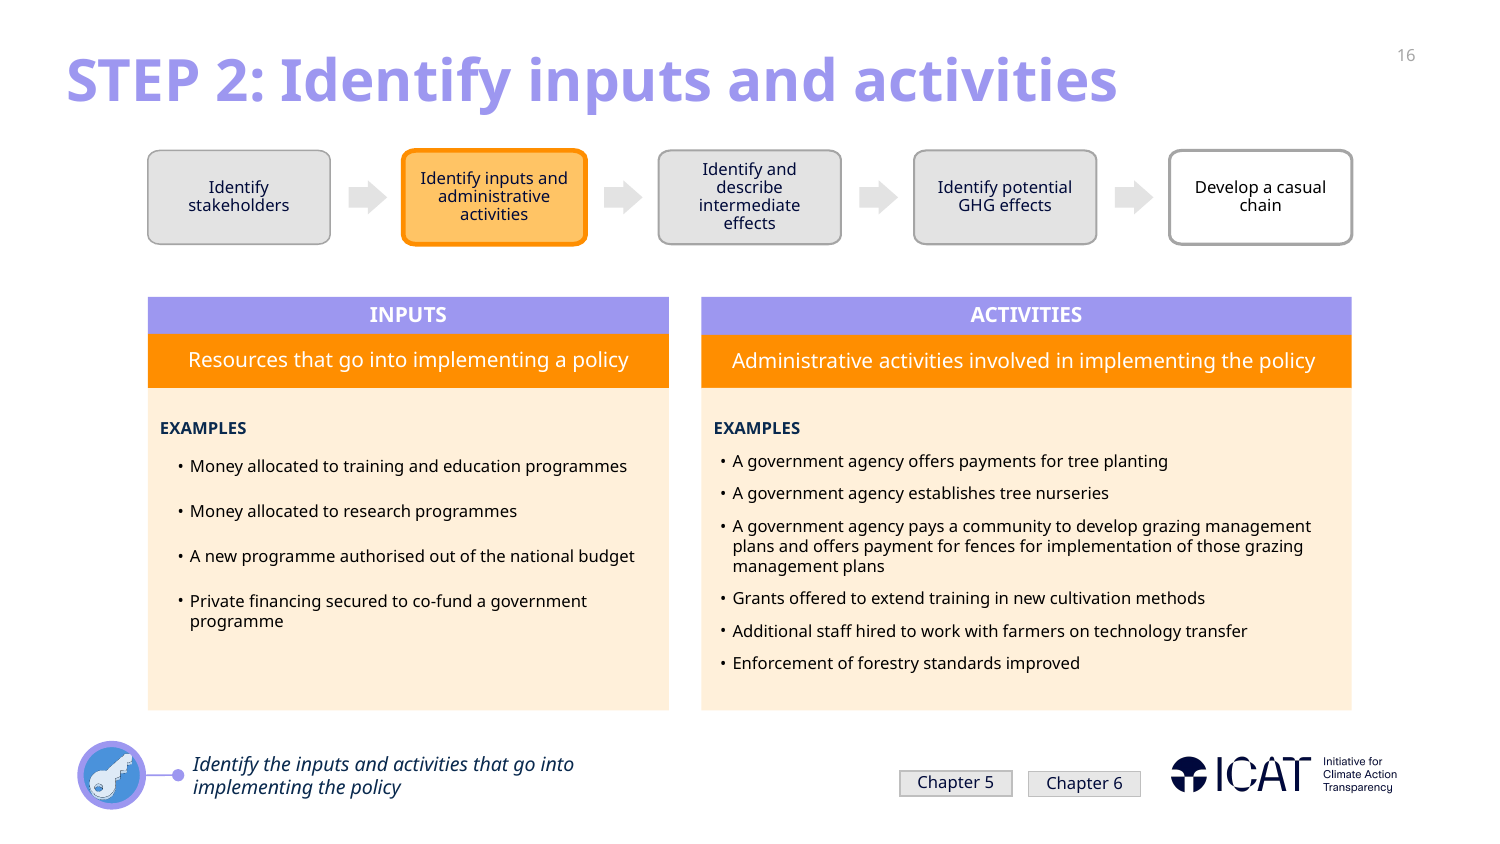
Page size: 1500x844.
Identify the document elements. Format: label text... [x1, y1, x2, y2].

text_box Identify and describe intermediate effects [658, 150, 841, 245]
text_box Resources that go into implementing a policy [147, 333, 669, 388]
text_box [1009, 771, 1015, 797]
text_box Administrative activities involved in implementing the policy [701, 334, 1352, 387]
picture [1171, 724, 1430, 824]
text_box EXAMPLES A government agency offers payments for tree planting A government agency establishes tree nurseries A government agency pays a community to develop grazing management plans and offers payment for fences for implementation of those grazing management plans Grants offered to extend training in new cultivation methods Additional staff hired to work with farmers on technology transfer Enforcement of forestry standards improved [701, 387, 1352, 711]
text_box Identify inputs and administrative activities [403, 150, 586, 245]
text_box [348, 180, 388, 215]
text_box Identify potential GHG effects [914, 150, 1097, 245]
text_box [896, 771, 1009, 797]
picture [80, 743, 144, 807]
list Chapter 5 [900, 770, 1012, 796]
text_box Identify the inputs and activities that go into implementing the policy [178, 744, 686, 807]
text_box INPUTS [147, 296, 669, 333]
text_box [859, 180, 899, 215]
text_box [1114, 180, 1154, 215]
text_box [1028, 770, 1141, 796]
text_box Identify stakeholders [147, 150, 331, 245]
text_box [604, 180, 643, 215]
table_cell [172, 772, 182, 782]
text_box EXAMPLES Money allocated to training and education programmes Money allocated to research programmes A new programme authorised out of the national budget Private financing secured to co-fund a government programme [147, 388, 669, 711]
text_box ACTIVITIES [701, 296, 1352, 334]
title STEP 2: Identify inputs and activities [51, 35, 1449, 130]
text_box Develop a casual chain [1169, 150, 1352, 245]
